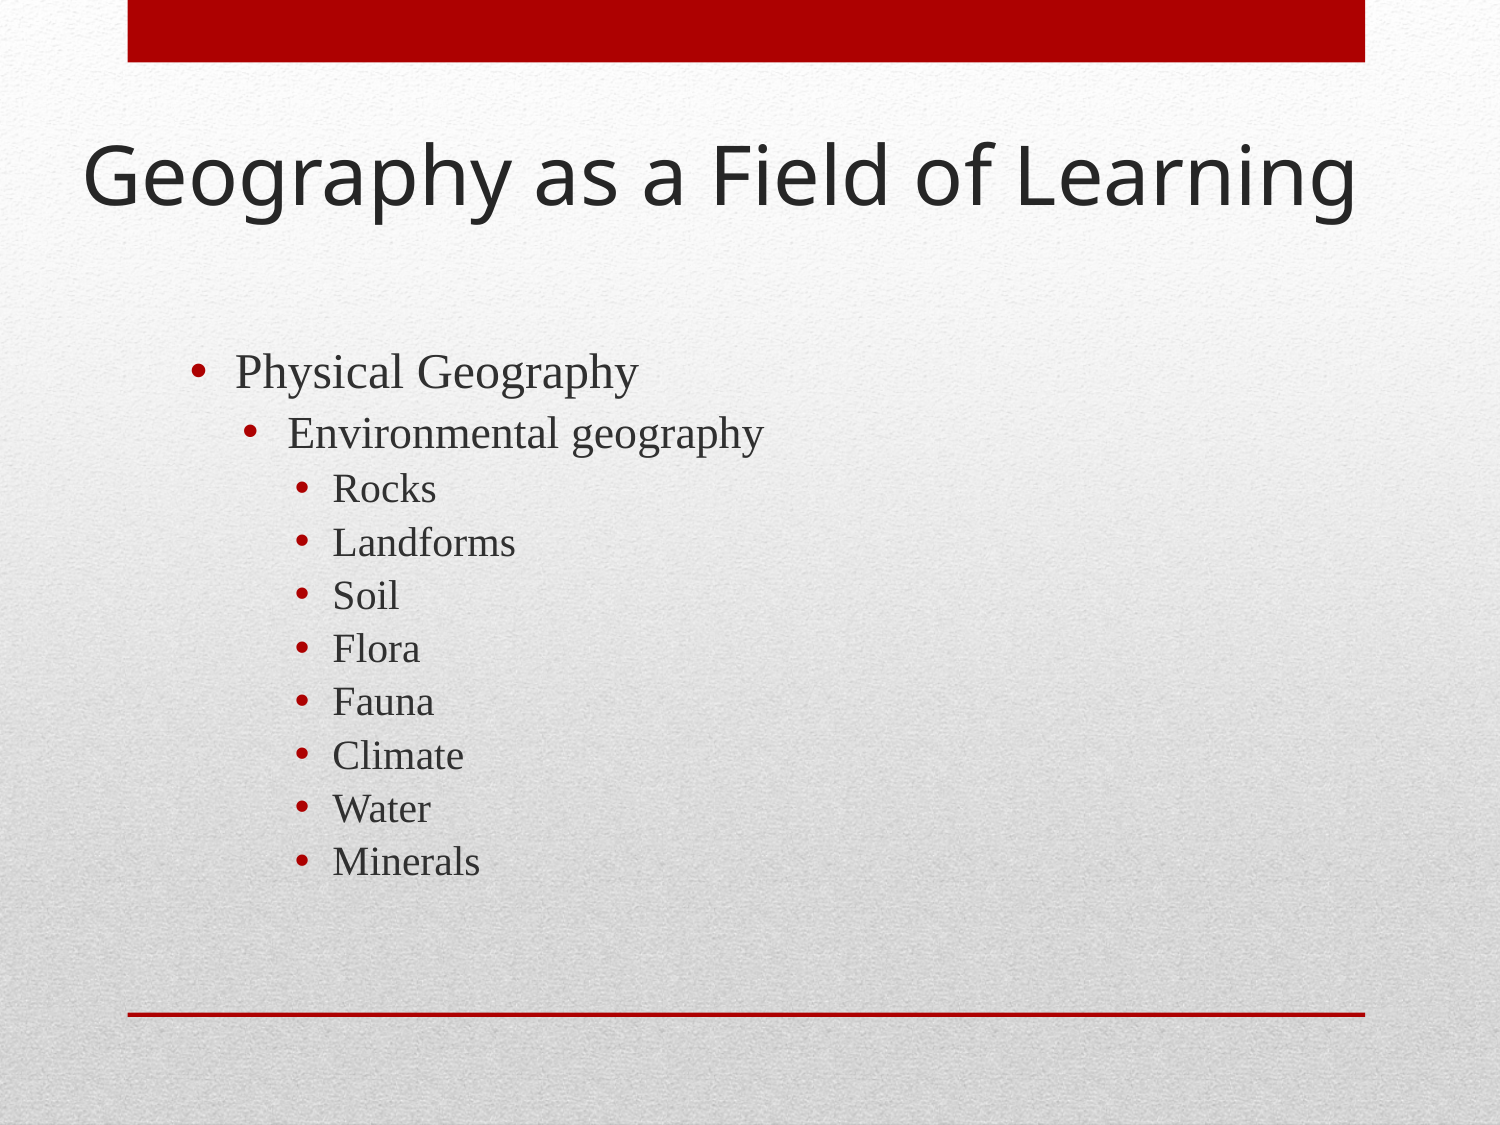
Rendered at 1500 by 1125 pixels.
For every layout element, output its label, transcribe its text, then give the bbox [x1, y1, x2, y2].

list Physical Geography Environmental geography Rocks Landforms Soil Flora Fauna Climate Water Minerals [174, 249, 1263, 981]
title Geography as a Field of Learning [62, 50, 1450, 238]
